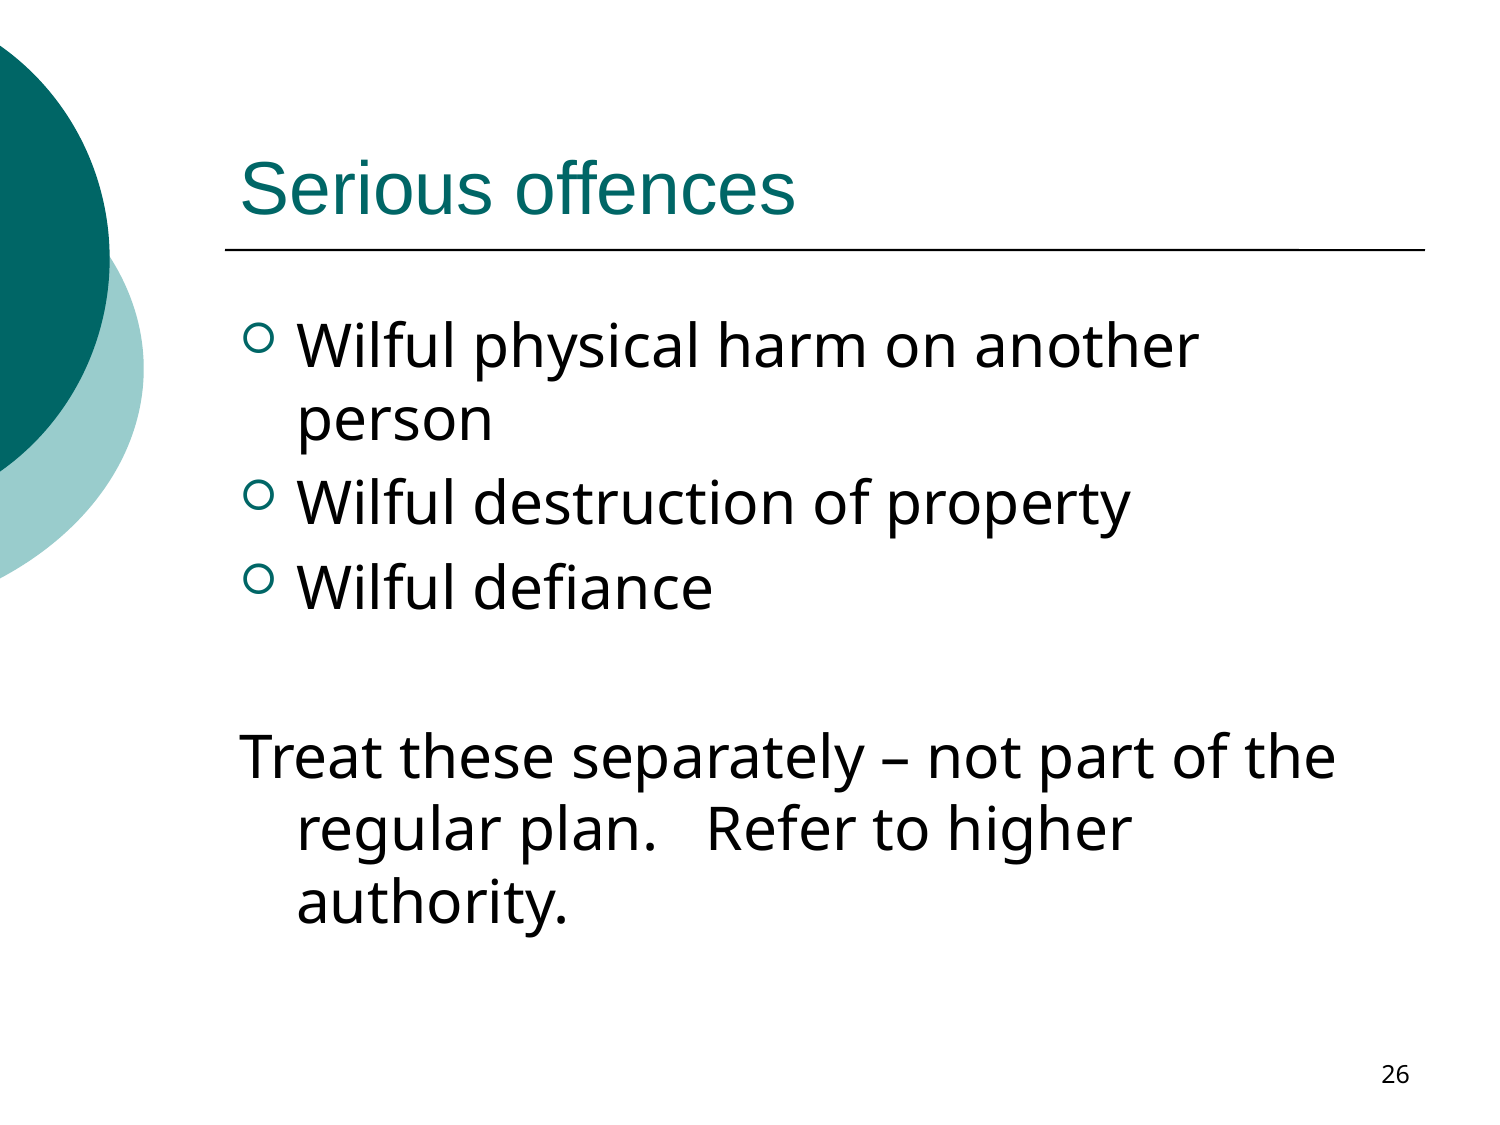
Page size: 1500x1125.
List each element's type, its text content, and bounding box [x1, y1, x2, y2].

slide_number 26 [1074, 1024, 1426, 1101]
title Serious offences [224, 49, 1425, 238]
list Wilful physical harm on another person Wilful destruction of property Wilful defiance Treat these separately – not part of the regular plan. Refer to higher authority. [224, 299, 1425, 975]
